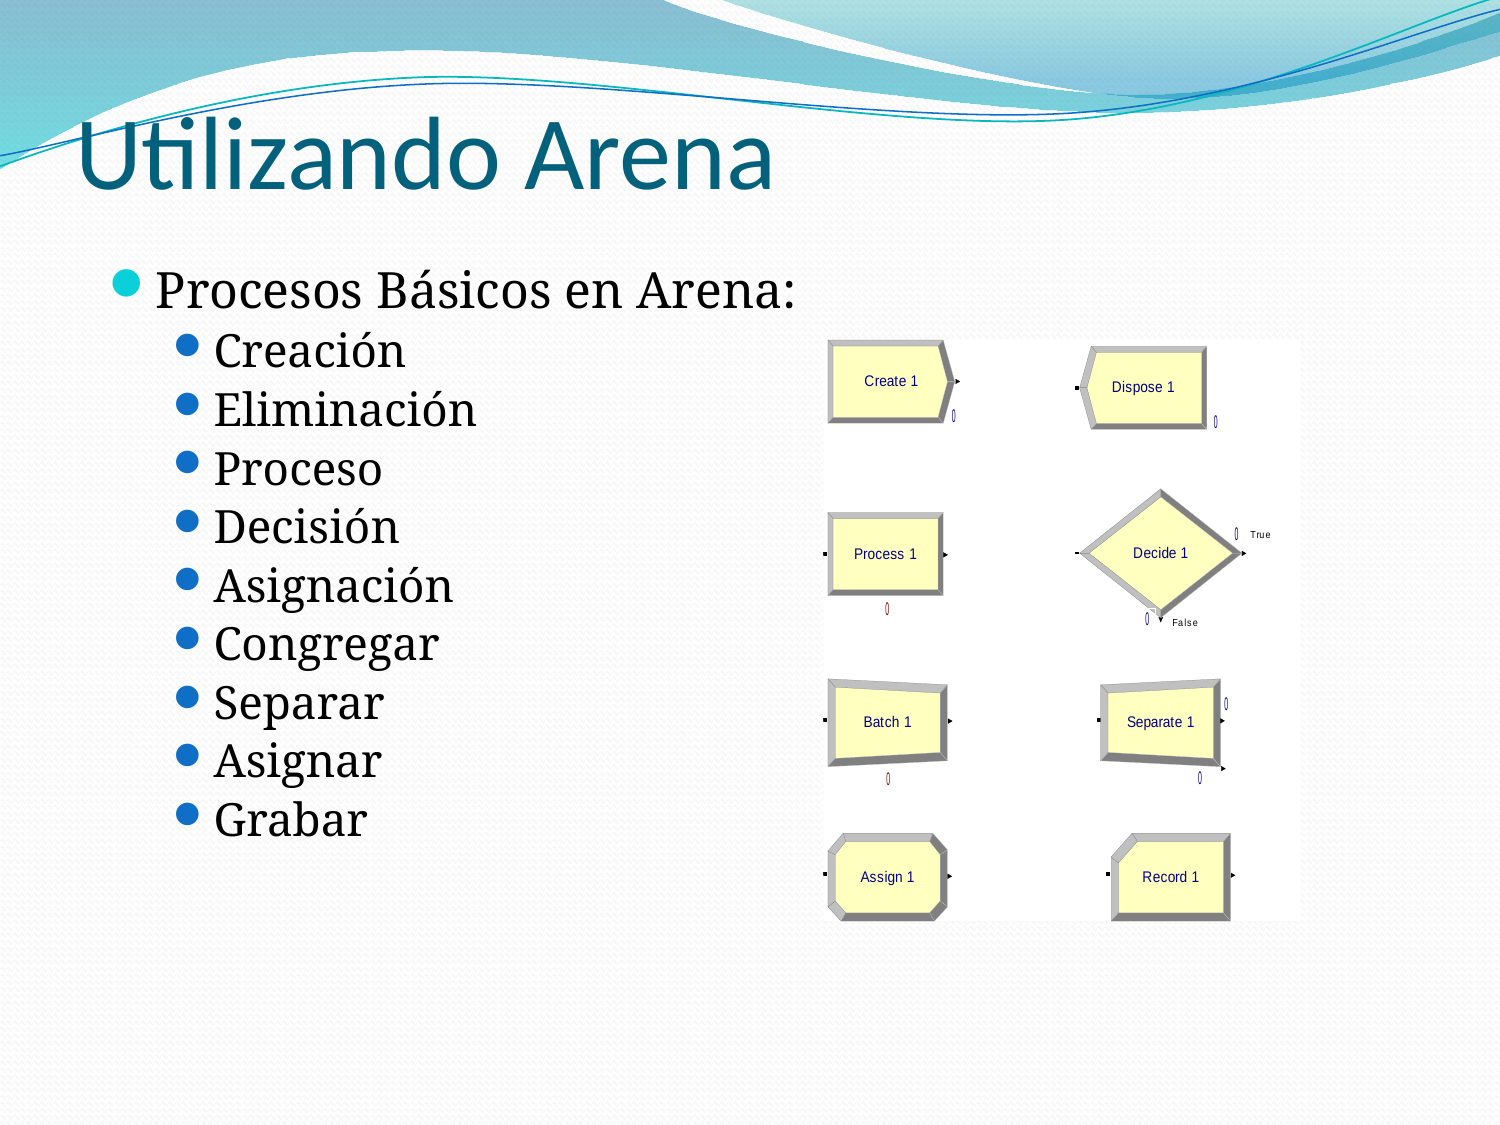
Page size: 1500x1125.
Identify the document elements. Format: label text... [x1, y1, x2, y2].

list Procesos Básicos en Arena: Creación Eliminación Proceso Decisión Asignación Congregar Separar Asignar Grabar [93, 257, 879, 1079]
title Utilizando Arena [75, 23, 1425, 211]
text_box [823, 339, 1302, 922]
